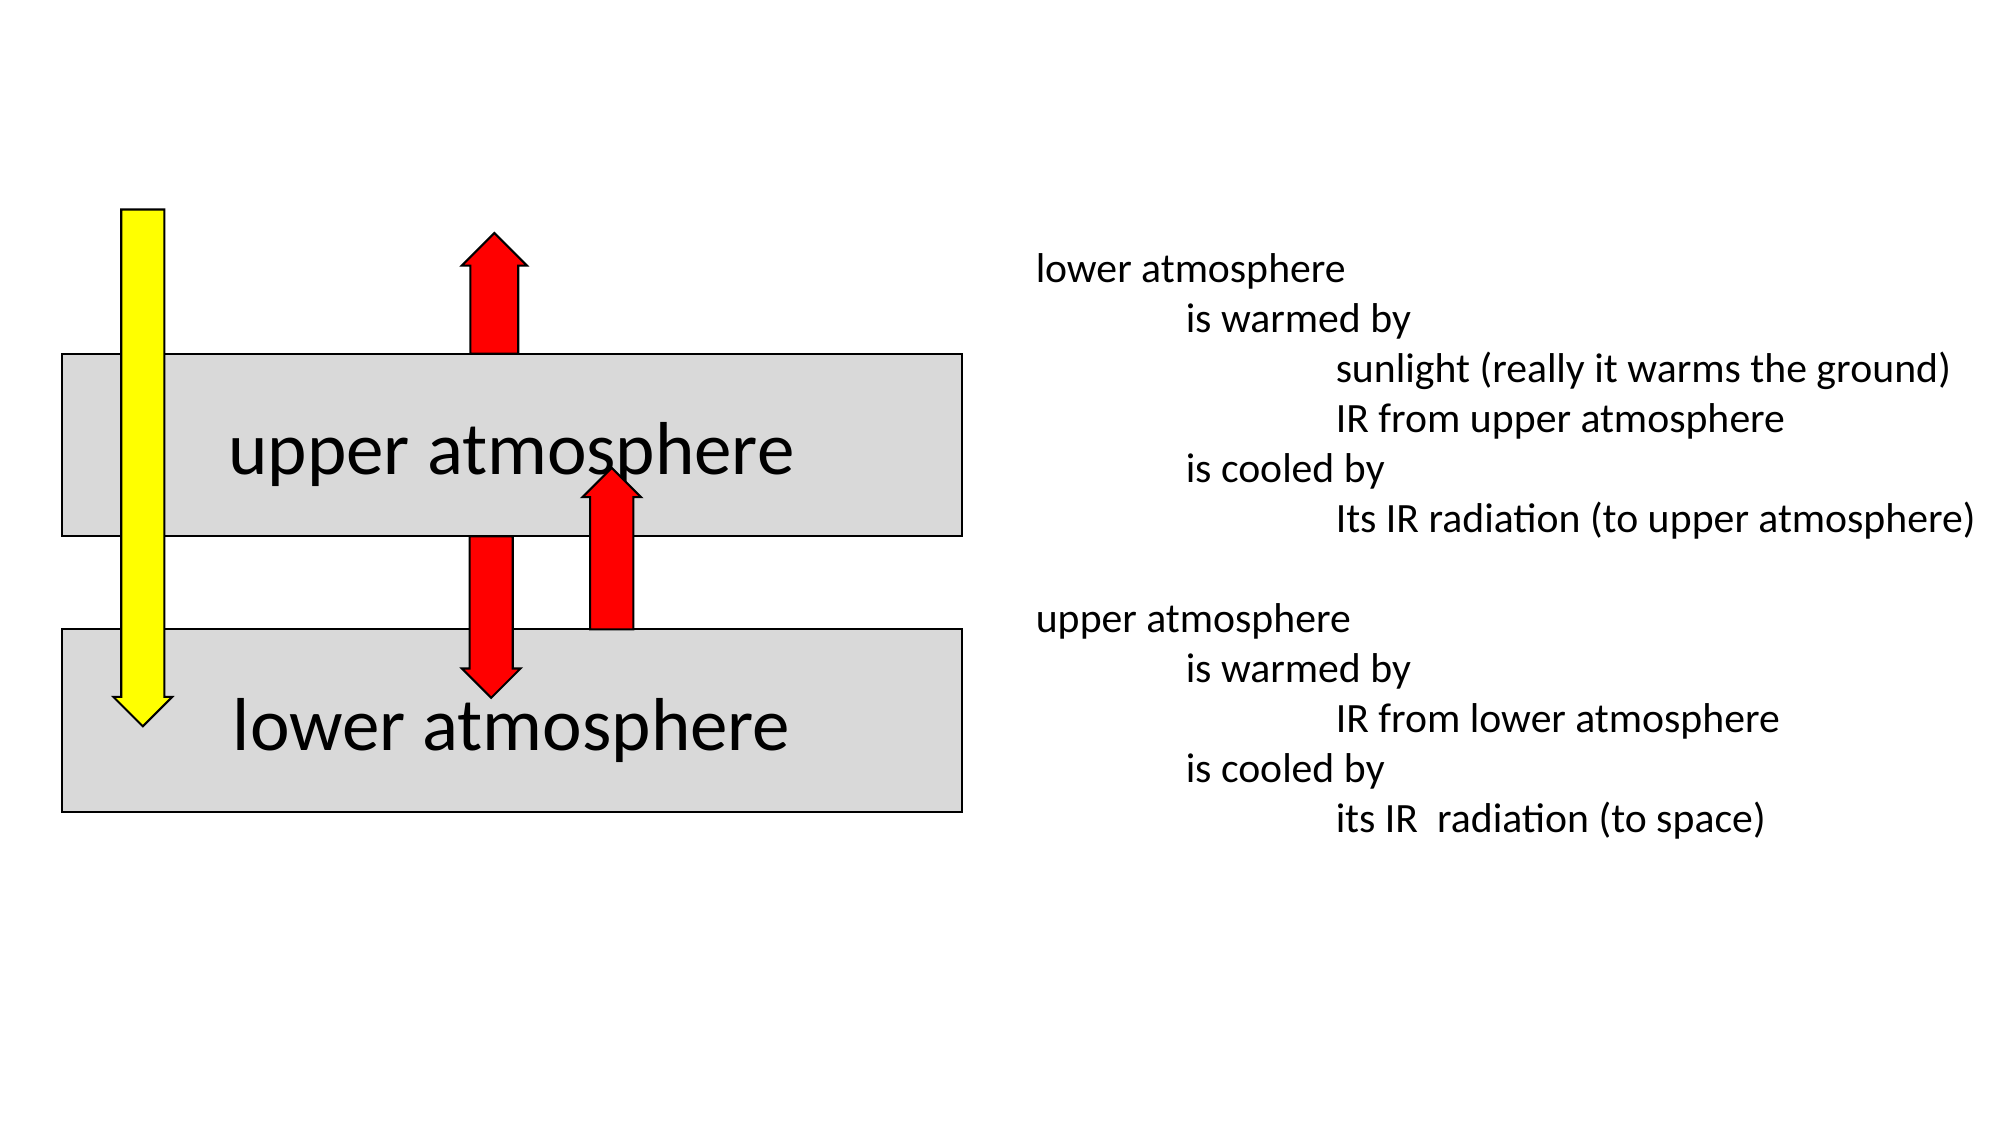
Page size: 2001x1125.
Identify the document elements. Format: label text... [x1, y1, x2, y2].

text_box lower atmosphere is warmed by sunlight (really it warms the ground) IR from upper atmosphere is cooled by Its IR radiation (to upper atmosphere) upper atmosphere is warmed by IR from lower atmosphere is cooled by its IR radiation (to space) [1021, 233, 1997, 968]
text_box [61, 209, 962, 812]
